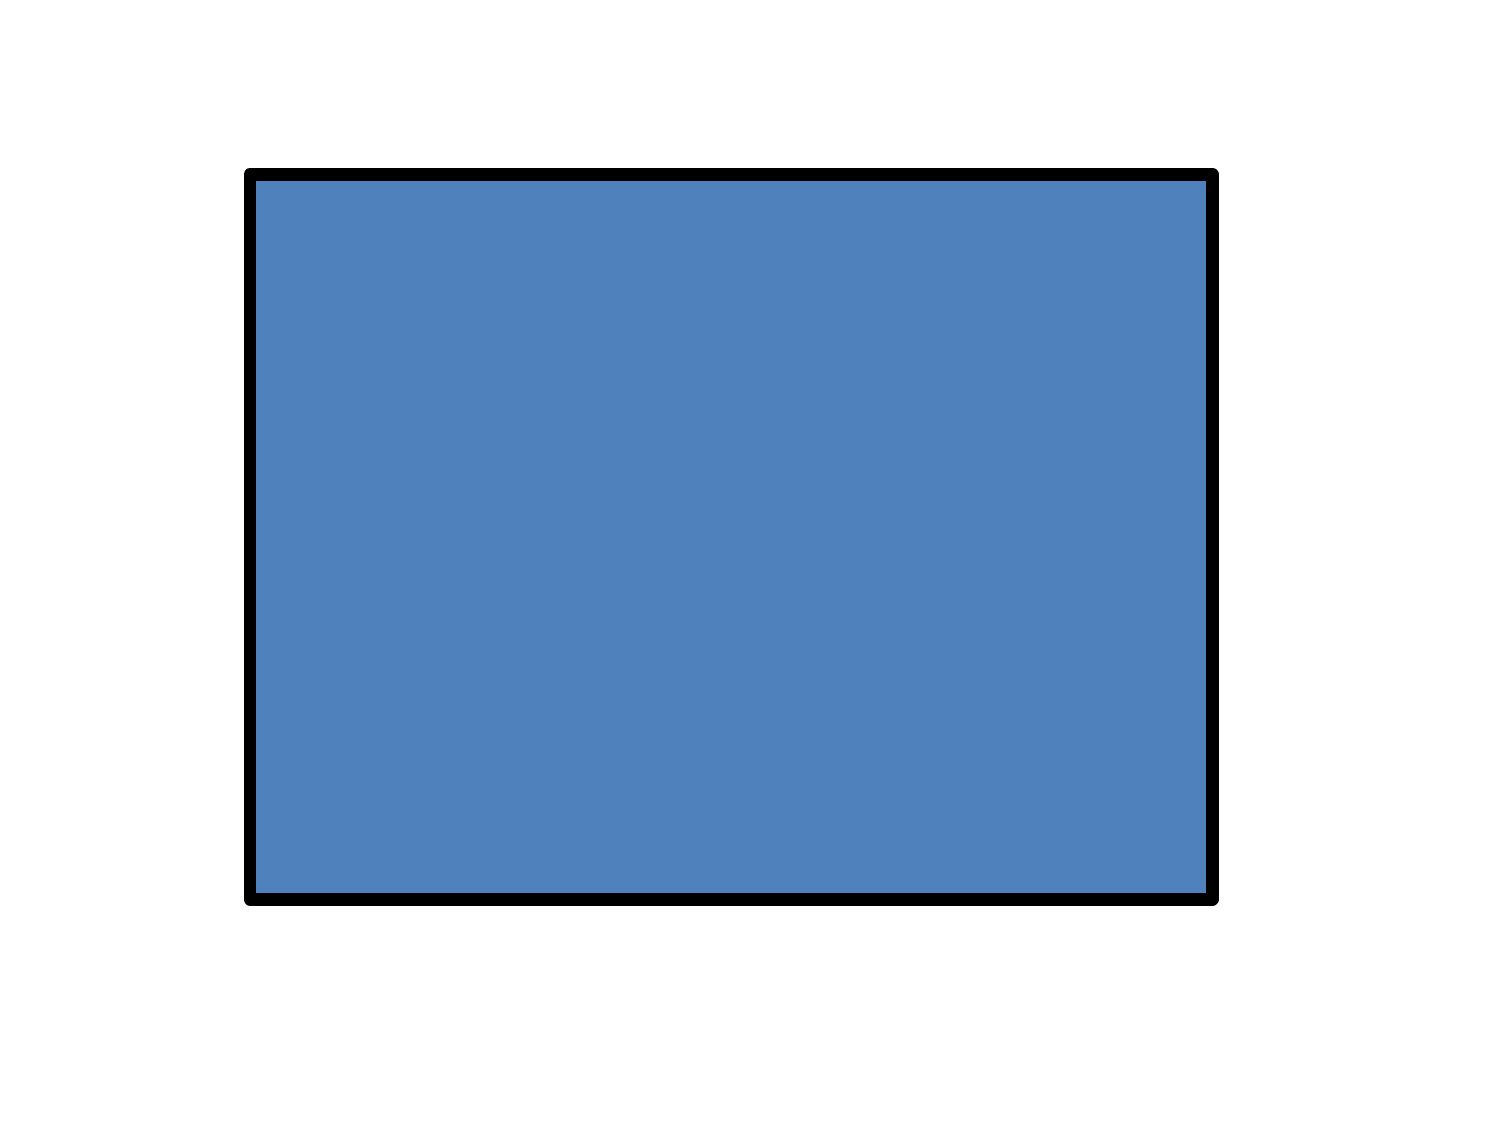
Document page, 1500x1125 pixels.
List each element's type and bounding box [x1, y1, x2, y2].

text_box [248, 172, 1214, 901]
